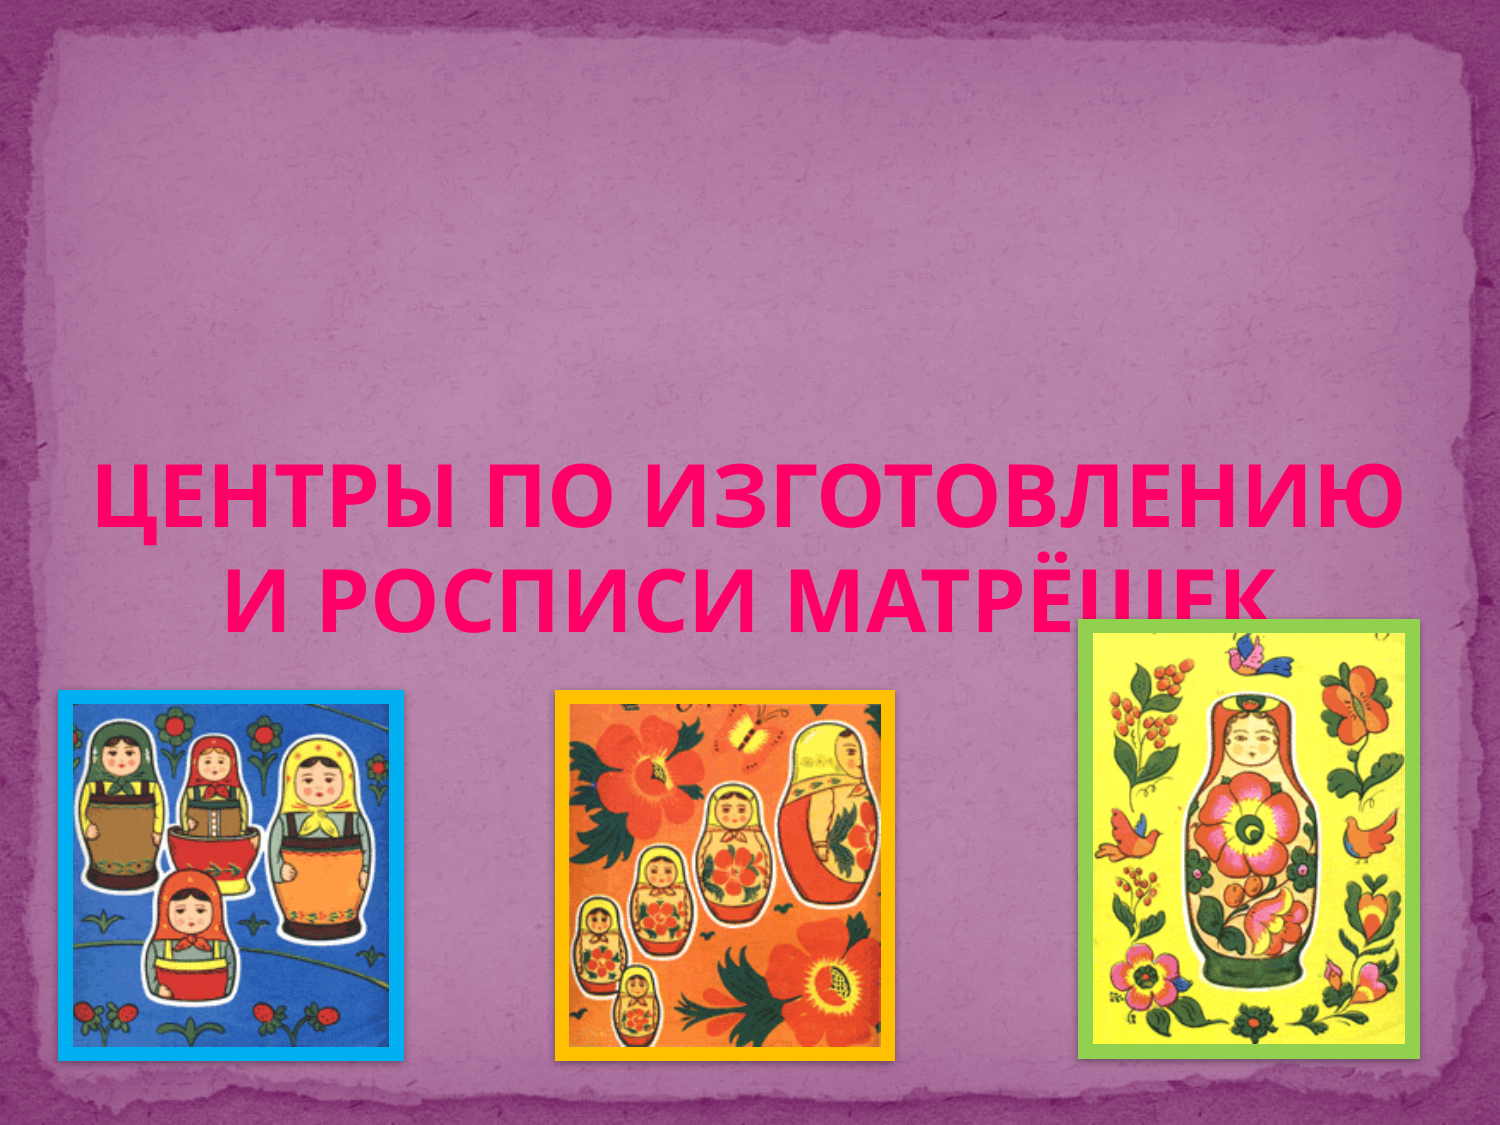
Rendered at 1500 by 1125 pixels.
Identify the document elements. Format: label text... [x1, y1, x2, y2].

title Центры по изготовлению и росписи матрёшек [74, 78, 1424, 657]
picture [569, 704, 881, 1047]
picture [74, 705, 388, 1046]
picture [1093, 633, 1405, 1044]
